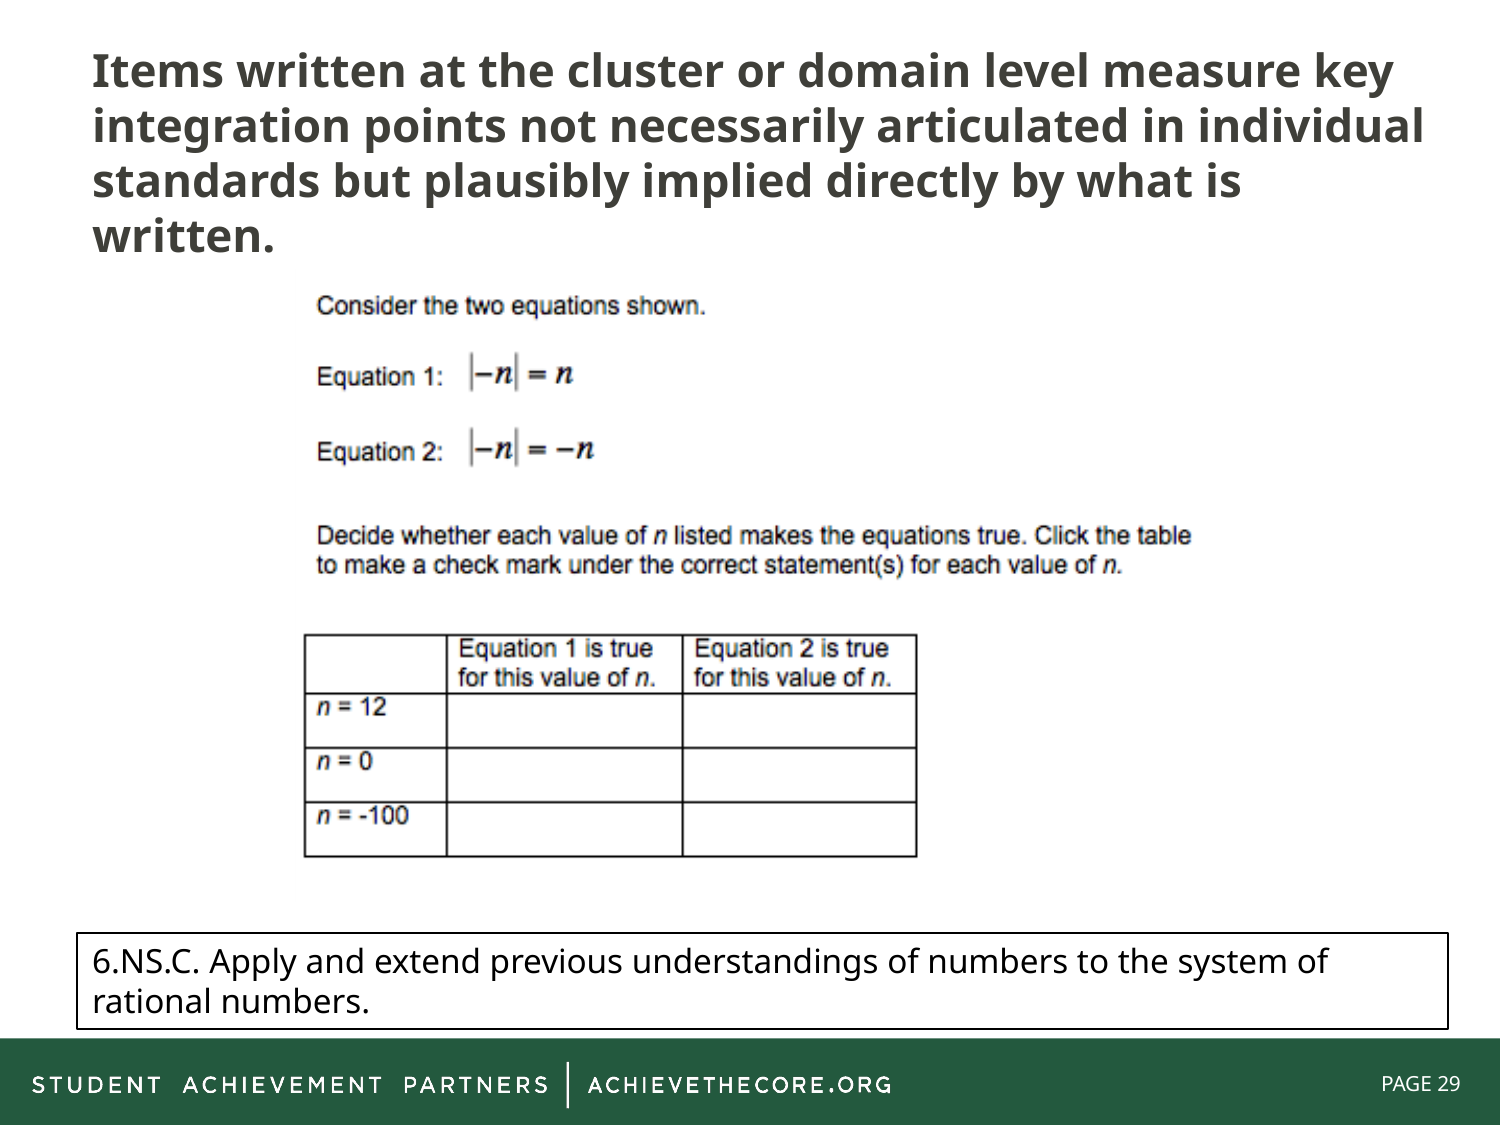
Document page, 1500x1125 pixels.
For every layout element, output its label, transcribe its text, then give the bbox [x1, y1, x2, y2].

picture [294, 269, 1206, 902]
picture [12, 1055, 911, 1112]
title Items written at the cluster or domain level measure key integration points not necessarily articulated in individual standards but plausibly implied directly by what is written. [77, 45, 1452, 259]
text_box 6.NS.C. Apply and extend previous understandings of numbers to the system of rational numbers. [77, 933, 1449, 1029]
